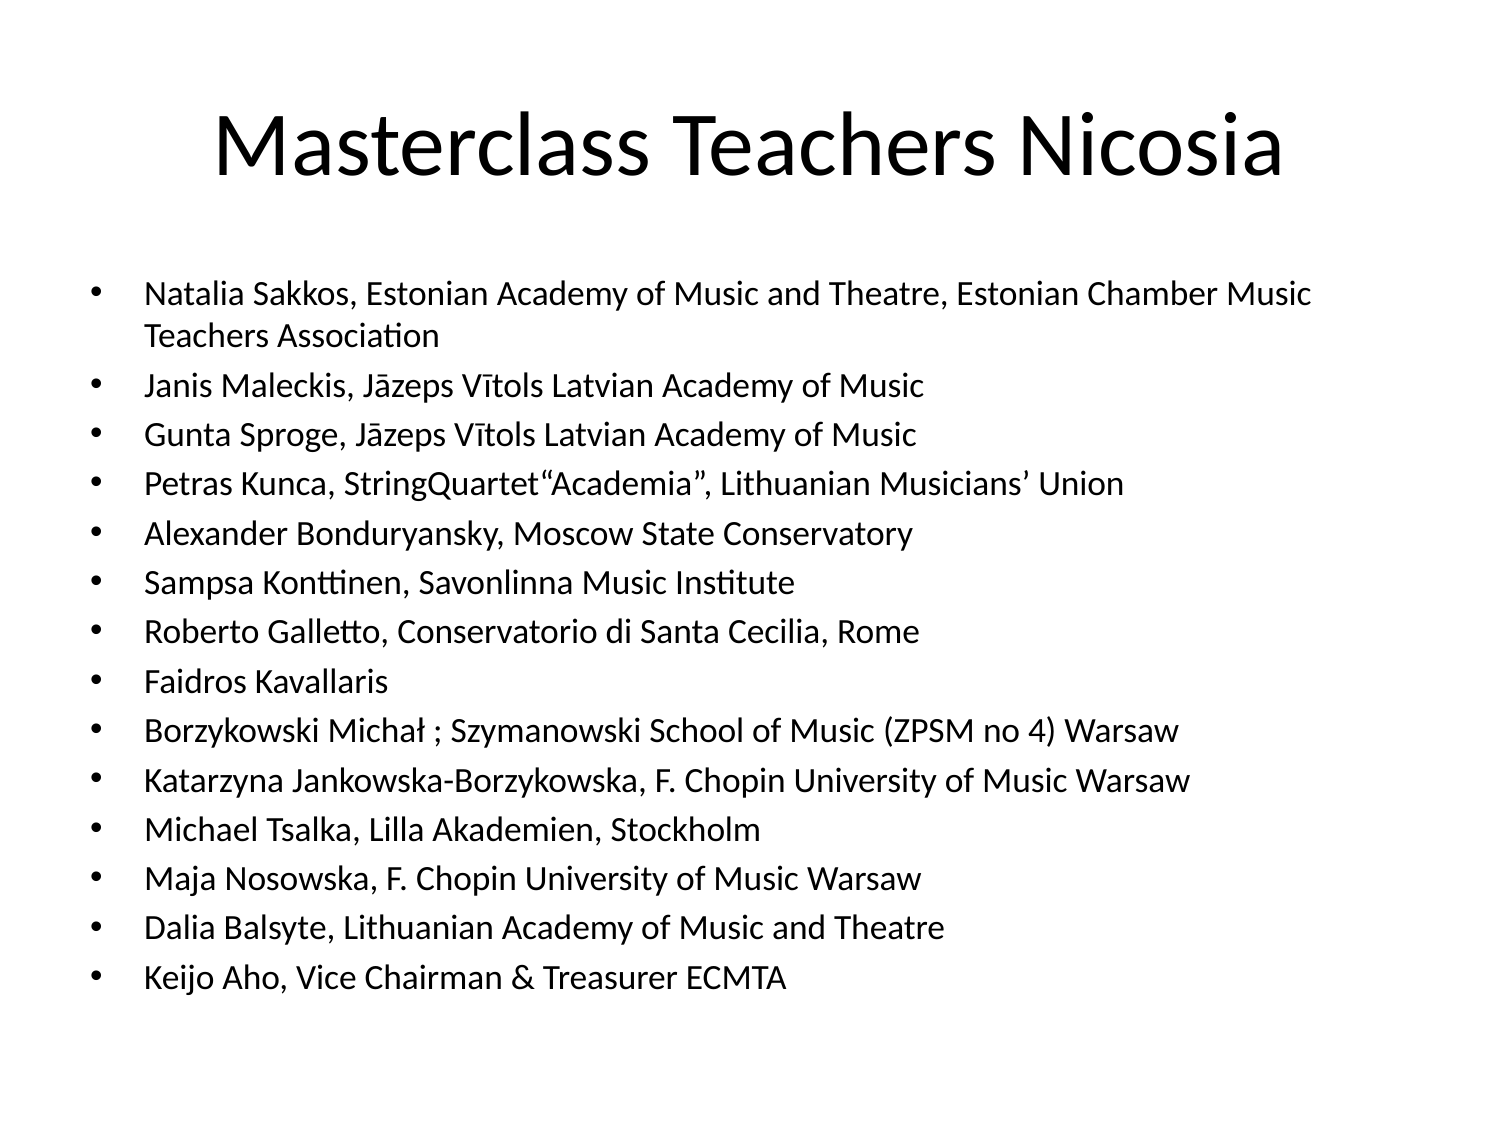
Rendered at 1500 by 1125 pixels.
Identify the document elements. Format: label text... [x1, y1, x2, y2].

list Natalia Sakkos, Estonian Academy of Music and Theatre, Estonian Chamber Music Teachers Association Janis Maleckis, Jāzeps Vītols Latvian Academy of Music Gunta Sproge, Jāzeps Vītols Latvian Academy of Music Petras Kunca, StringQuartet“Academia”, Lithuanian Musicians’ Union Alexander Bonduryansky, Moscow State Conservatory Sampsa Konttinen, Savonlinna Music Institute Roberto Galletto, Conservatorio di Santa Cecilia, Rome Faidros Kavallaris Borzykowski Michał ; Szymanowski School of Music (ZPSM no 4) Warsaw Katarzyna Jankowska-Borzykowska, F. Chopin University of Music Warsaw Michael Tsalka, Lilla Akademien, Stockholm Maja Nosowska, F. Chopin University of Music Warsaw Dalia Balsyte, Lithuanian Academy of Music and Theatre Keijo Aho, Vice Chairman & Treasurer ECMTA [75, 262, 1425, 1005]
title Masterclass Teachers Nicosia [75, 45, 1425, 233]
